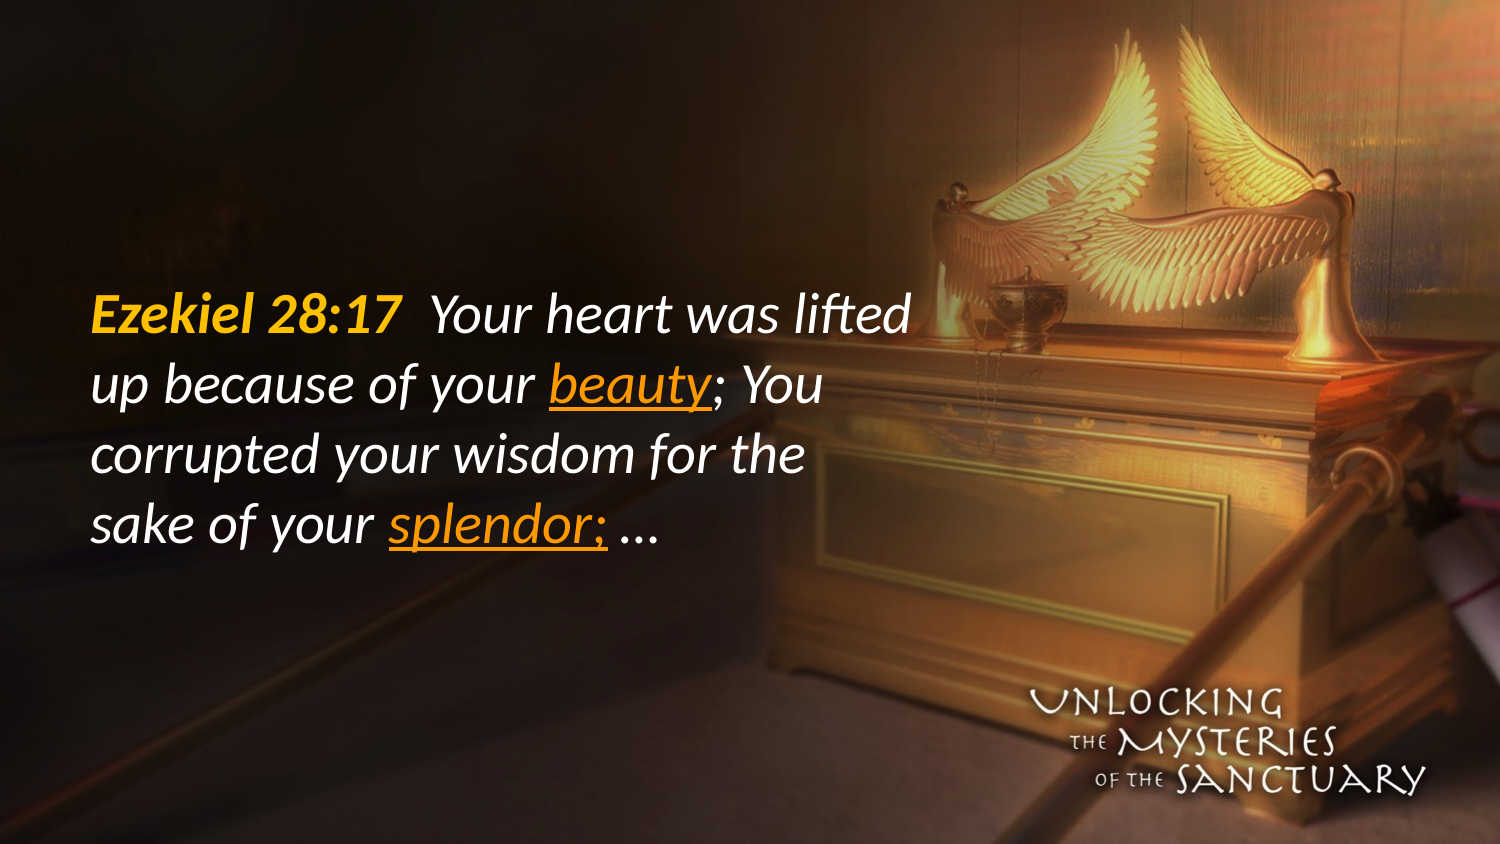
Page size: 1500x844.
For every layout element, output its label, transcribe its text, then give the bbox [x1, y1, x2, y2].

picture [0, 0, 1500, 844]
list Ezekiel 28:17 Your heart was lifted up because of your beauty; You corrupted your wisdom for the sake of your splendor; … [75, 267, 932, 754]
